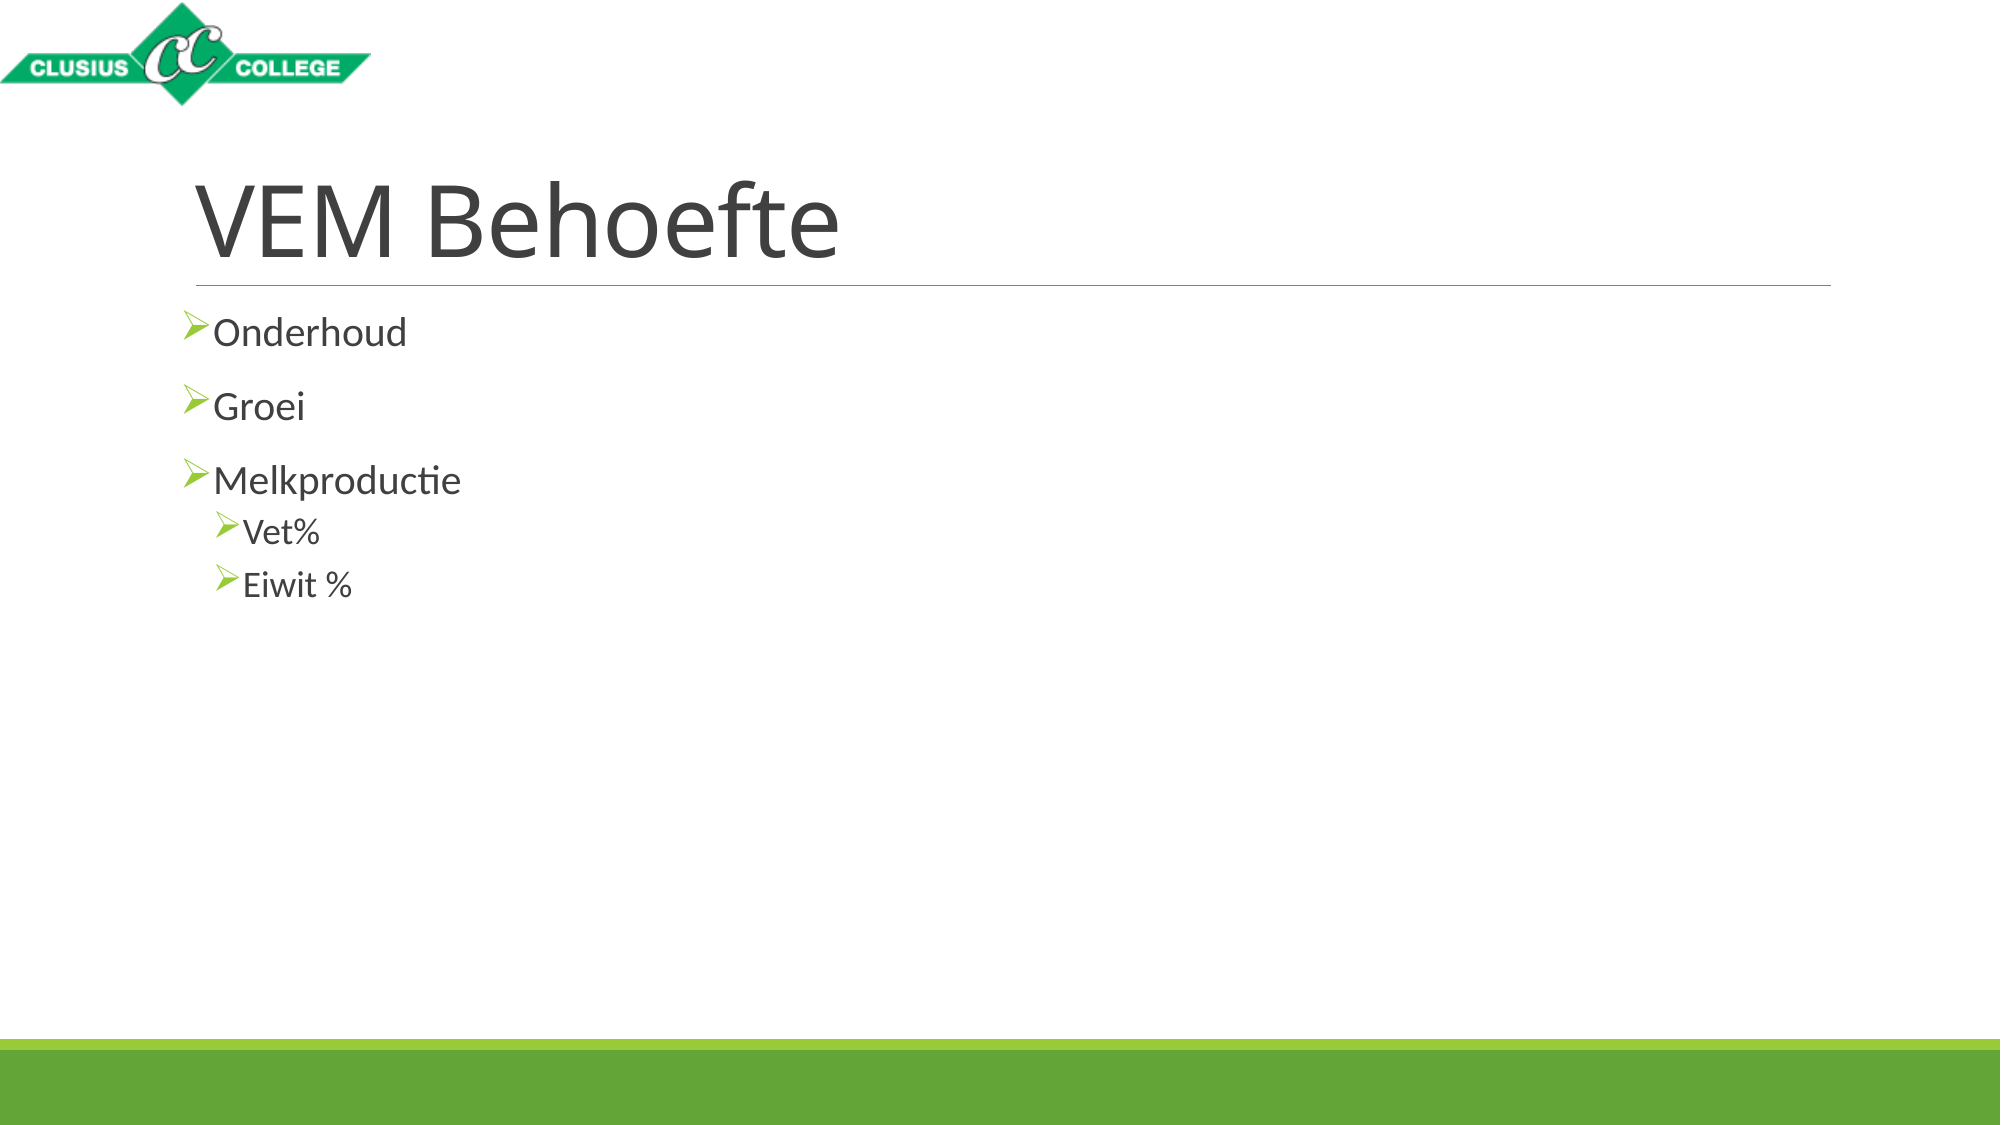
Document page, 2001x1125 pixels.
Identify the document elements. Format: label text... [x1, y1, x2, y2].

list Onderhoud Groei Melkproductie Vet% Eiwit % [180, 302, 1830, 963]
title VEM Behoefte [180, 47, 1830, 285]
picture [0, 1, 371, 108]
